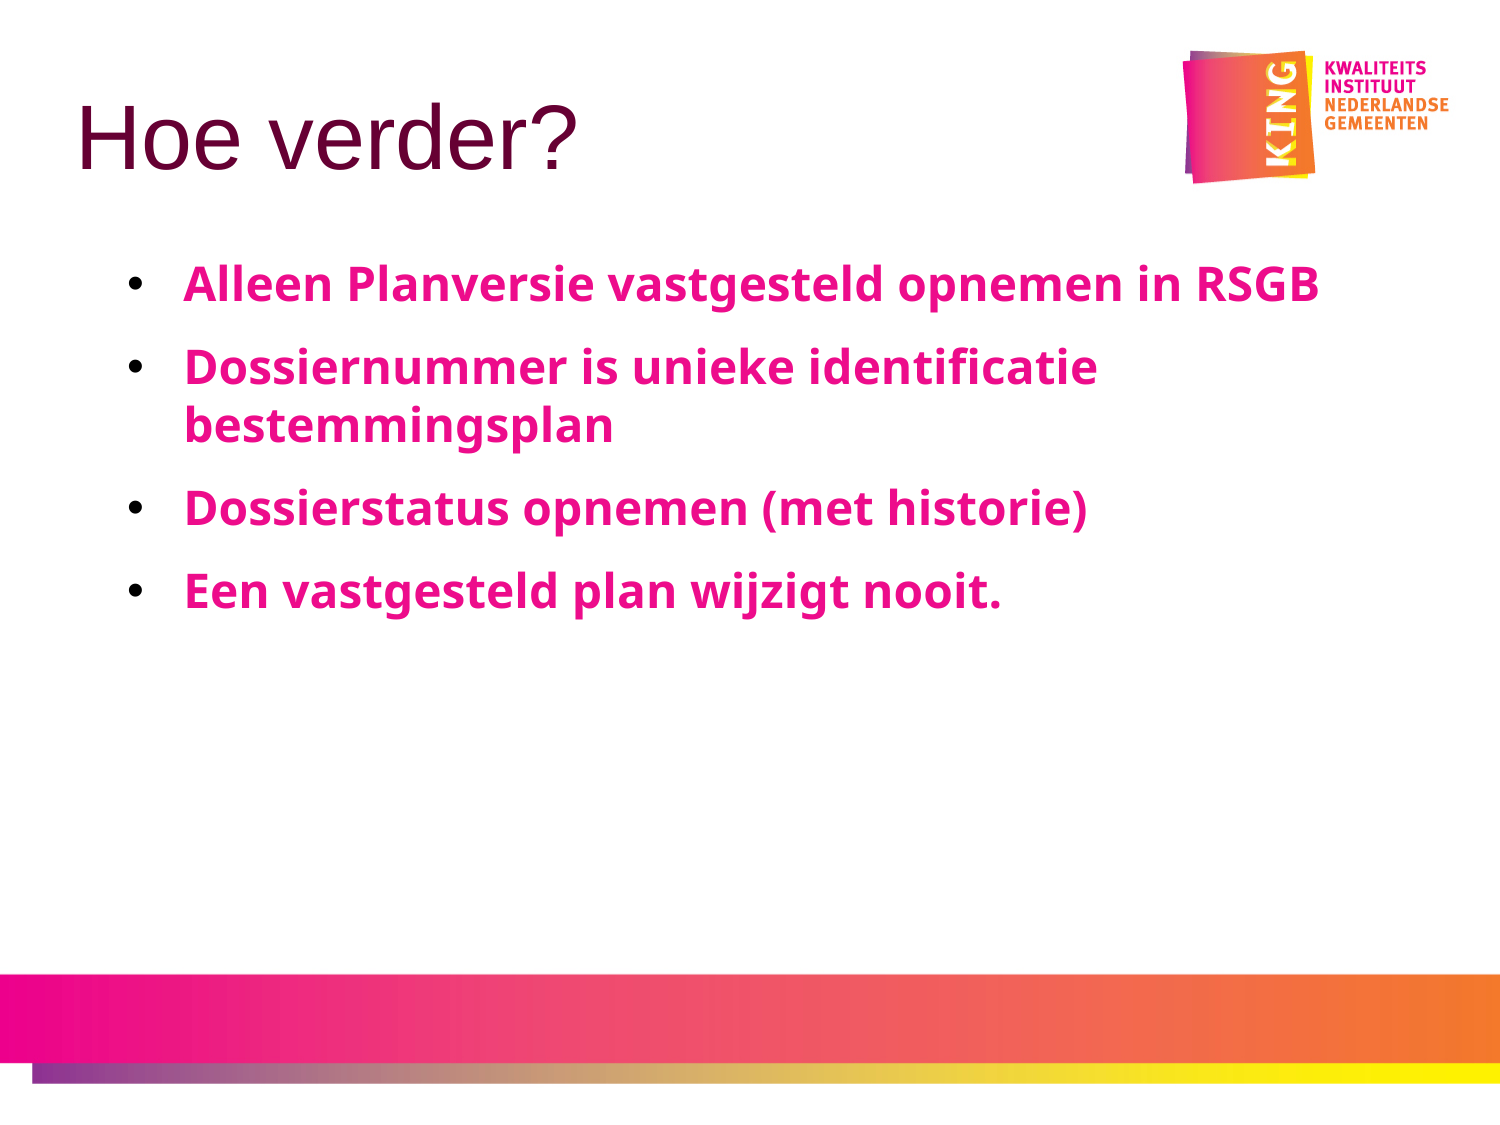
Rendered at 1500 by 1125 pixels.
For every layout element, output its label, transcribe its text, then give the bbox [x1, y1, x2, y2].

picture [0, 0, 1500, 1125]
list Alleen Planversie vastgesteld opnemen in RSGB Dossiernummer is unieke identificatie bestemmingsplan Dossierstatus opnemen (met historie) Een vastgesteld plan wijzigt nooit. [111, 245, 1500, 989]
title Hoe verder? [74, 44, 1425, 233]
